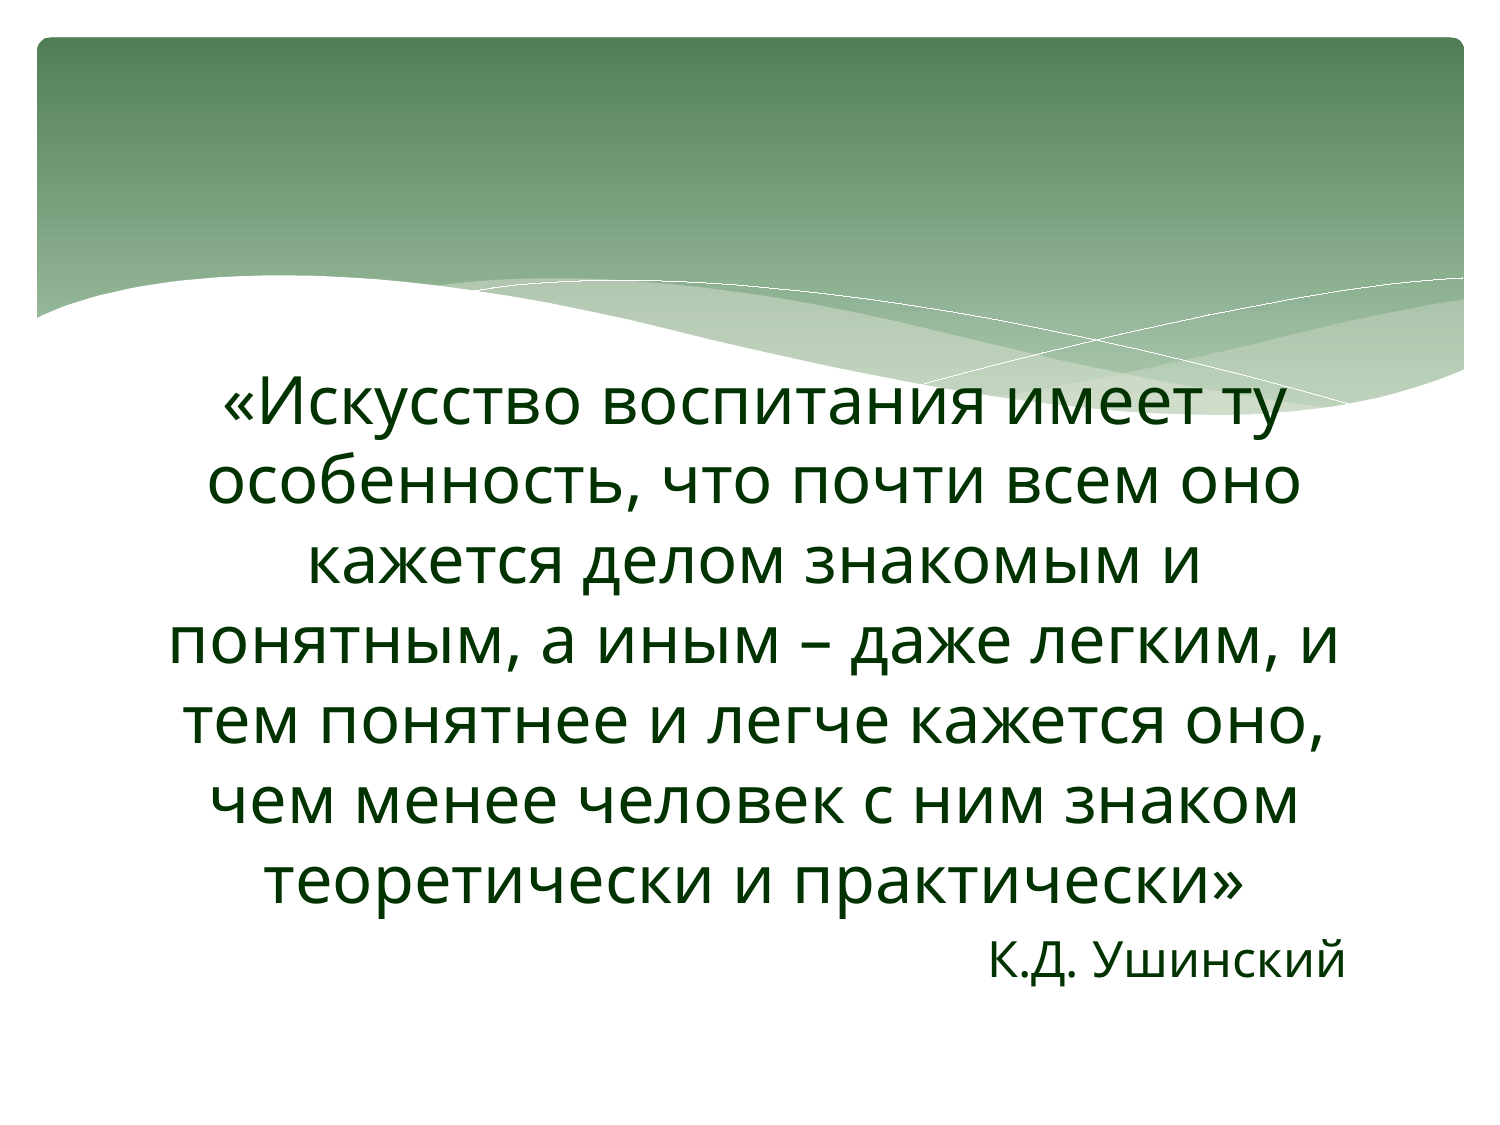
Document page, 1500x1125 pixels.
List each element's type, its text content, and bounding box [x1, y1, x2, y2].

list «Искусство воспитания имеет ту особенность, что почти всем оно кажется делом знакомым и понятным, а иным – даже легким, и тем понятнее и легче кажется оно, чем менее человек с ним знаком теоретически и практически» К.Д. Ушинский [147, 349, 1363, 916]
